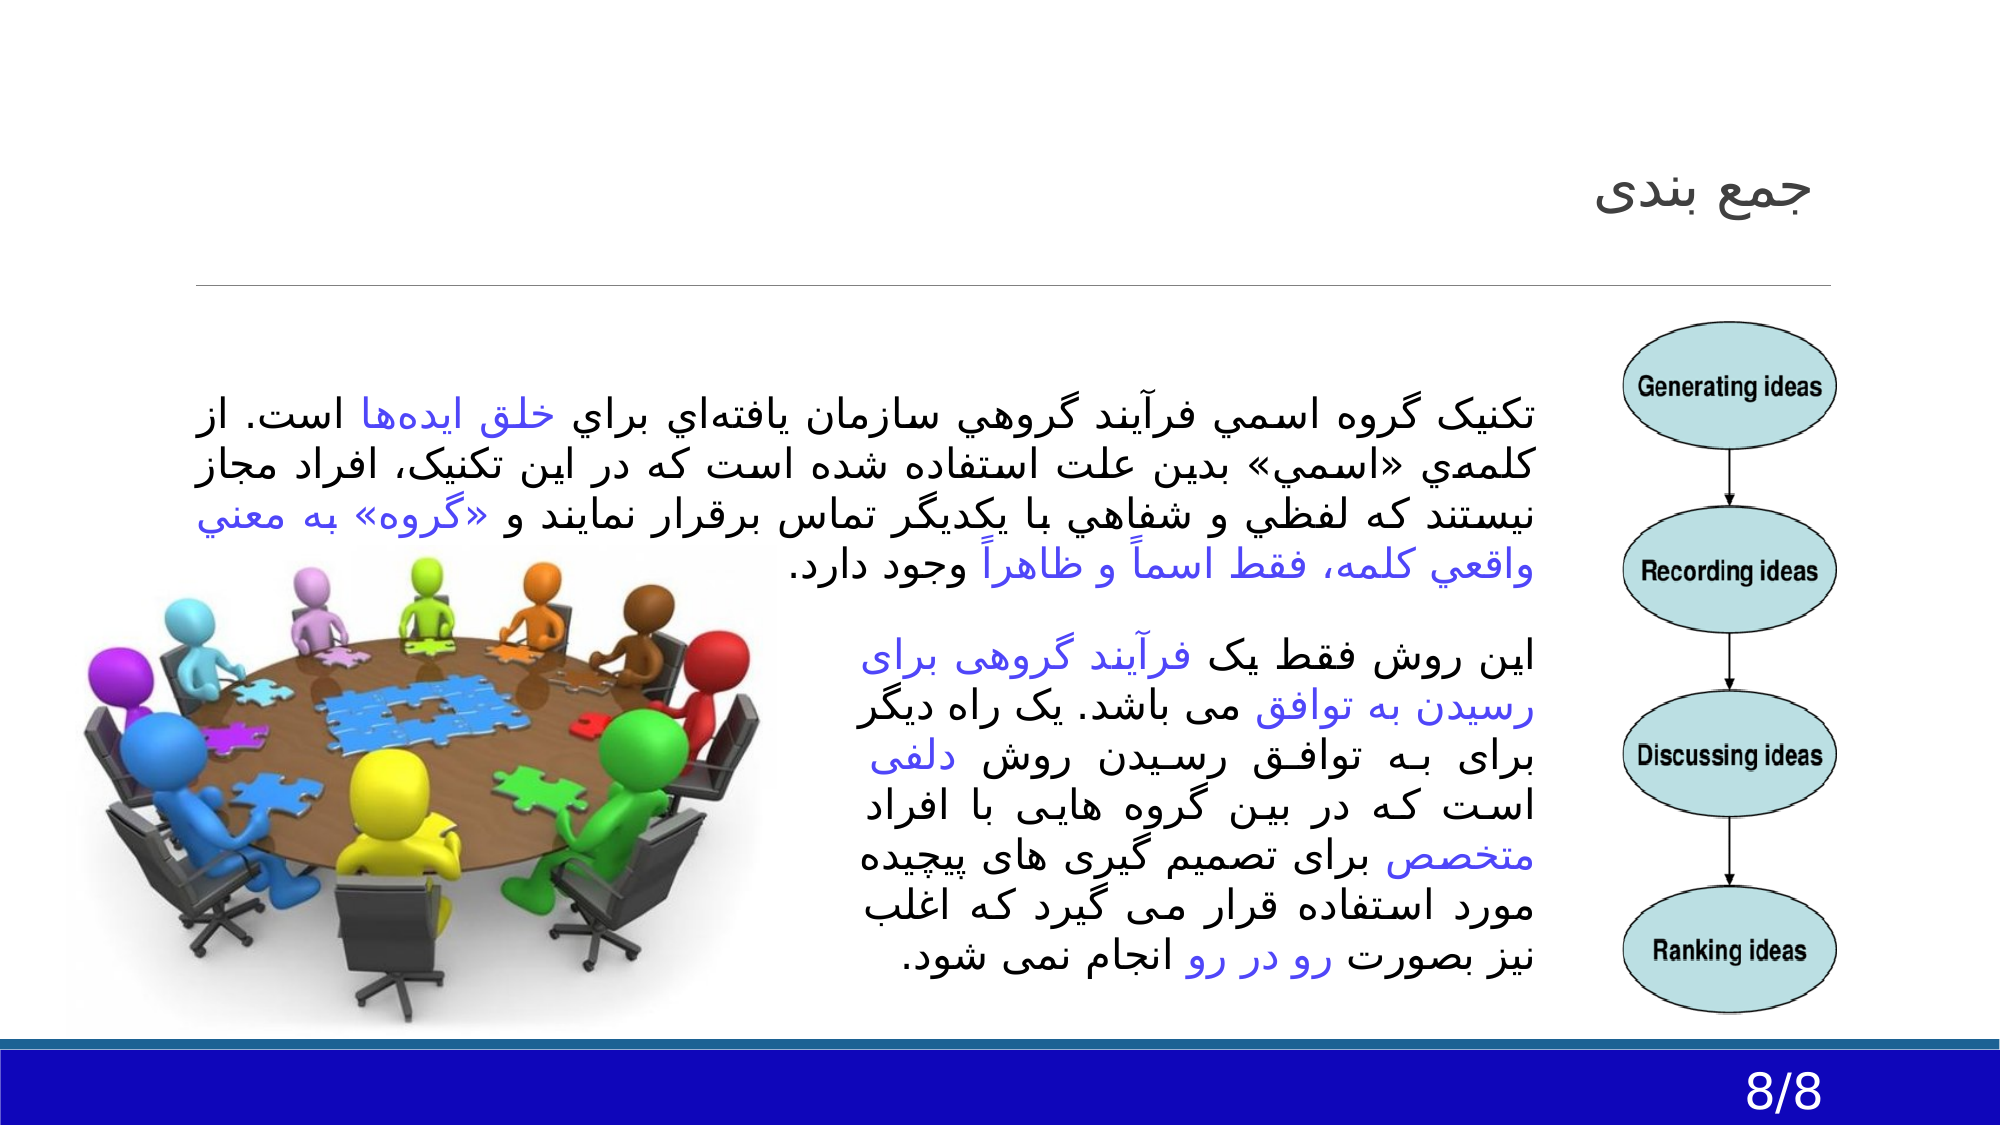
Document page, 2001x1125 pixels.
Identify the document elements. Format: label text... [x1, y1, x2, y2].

text_box جمع بندی [179, 46, 1830, 285]
picture [65, 545, 777, 1039]
slide_number 8/8 [1624, 1059, 1840, 1120]
text_box این روش فقط یک فرآیند گروهی برای رسیدن به توافق می باشد. یک راه دیگر برای به توافق رسیدن روش دلفی است که در بین گروه هایی با افراد متخصص برای تصمیم گیری های پیچیده مورد استفاده قرار می گیرد که اغلب نیز بصورت رو در رو انجام نمی شود. [843, 620, 1551, 1036]
picture [1617, 318, 1838, 1020]
text_box تکنيک گروه اسمي فرآيند گروهي سازمان يافته‌اي براي خلق ايده‌ها است. از کلمه‌ي «اسمي» بدين علت استفاده شده است که در اين تکنيک، افراد مجاز نيستند که لفظي و شفاهي با يکديگر تماس برقرار نمايند و «گروه» به معني واقعي کلمه، فقط اسماً و ظاهراً وجود دارد. [180, 379, 1551, 594]
